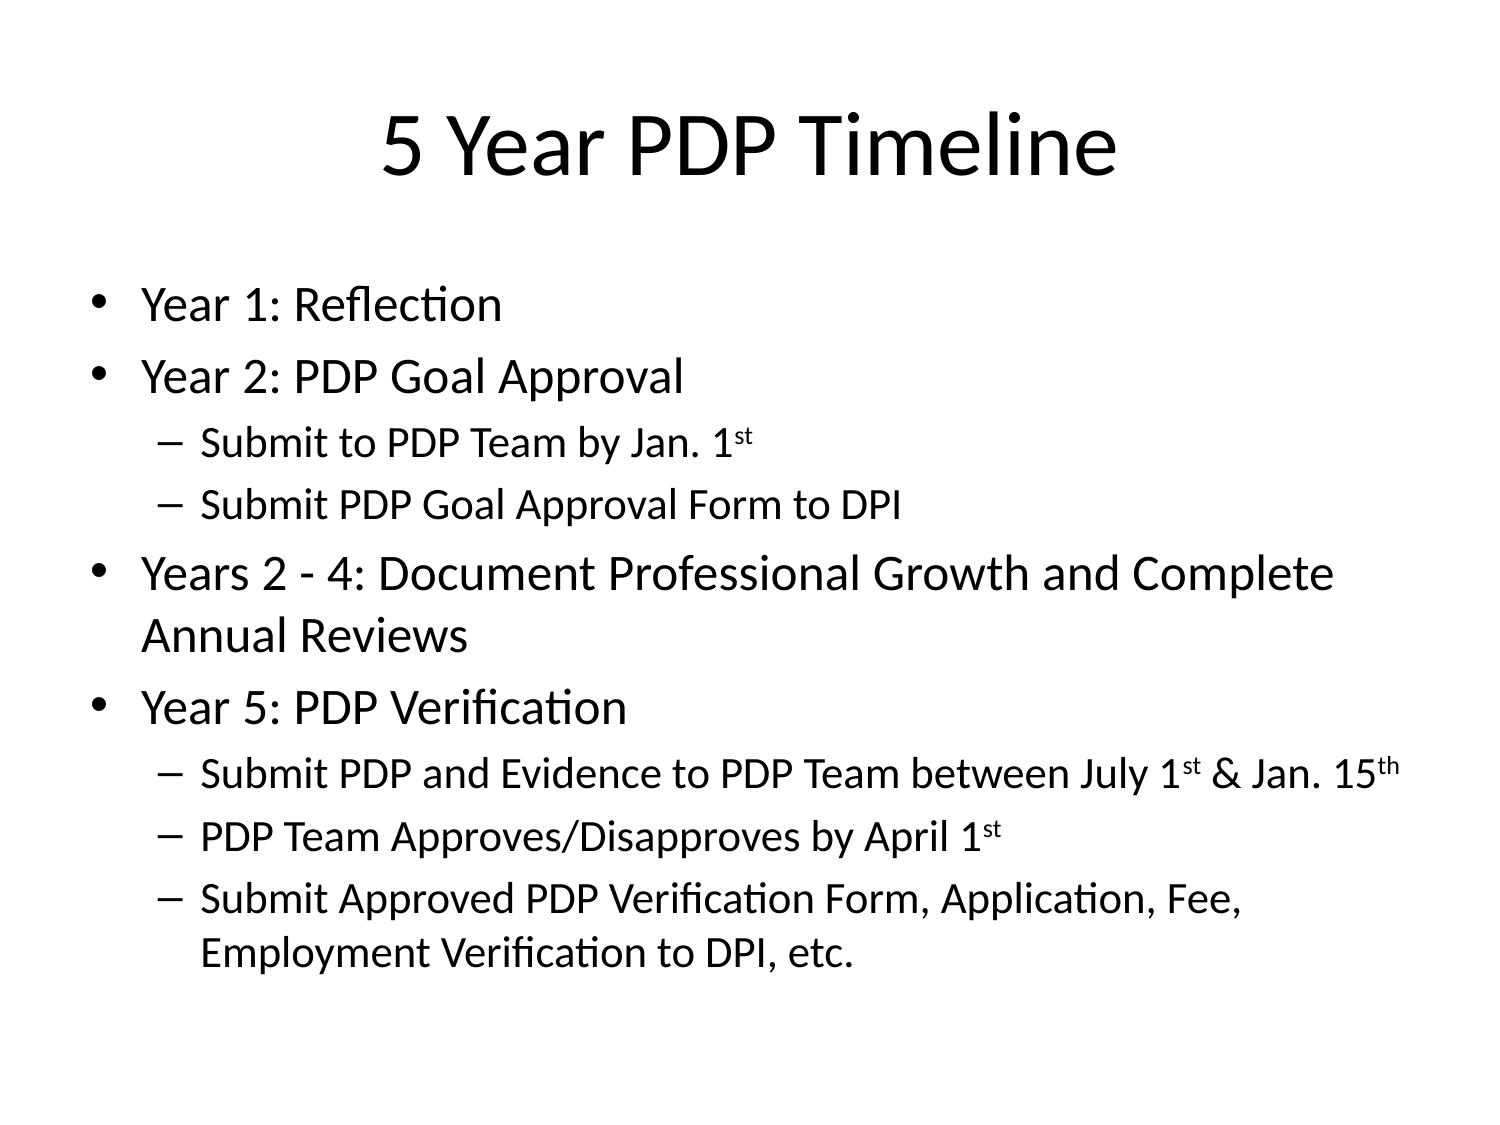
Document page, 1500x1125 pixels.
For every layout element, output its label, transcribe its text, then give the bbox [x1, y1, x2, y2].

title 5 Year PDP Timeline [75, 45, 1425, 233]
list Year 1: Reflection Year 2: PDP Goal Approval Submit to PDP Team by Jan. 1st Submit PDP Goal Approval Form to DPI Years 2 - 4: Document Professional Growth and Complete Annual Reviews Year 5: PDP Verification Submit PDP and Evidence to PDP Team between July 1st & Jan. 15th PDP Team Approves/Disapproves by April 1st Submit Approved PDP Verification Form, Application, Fee, Employment Verification to DPI, etc. [75, 262, 1425, 1005]
